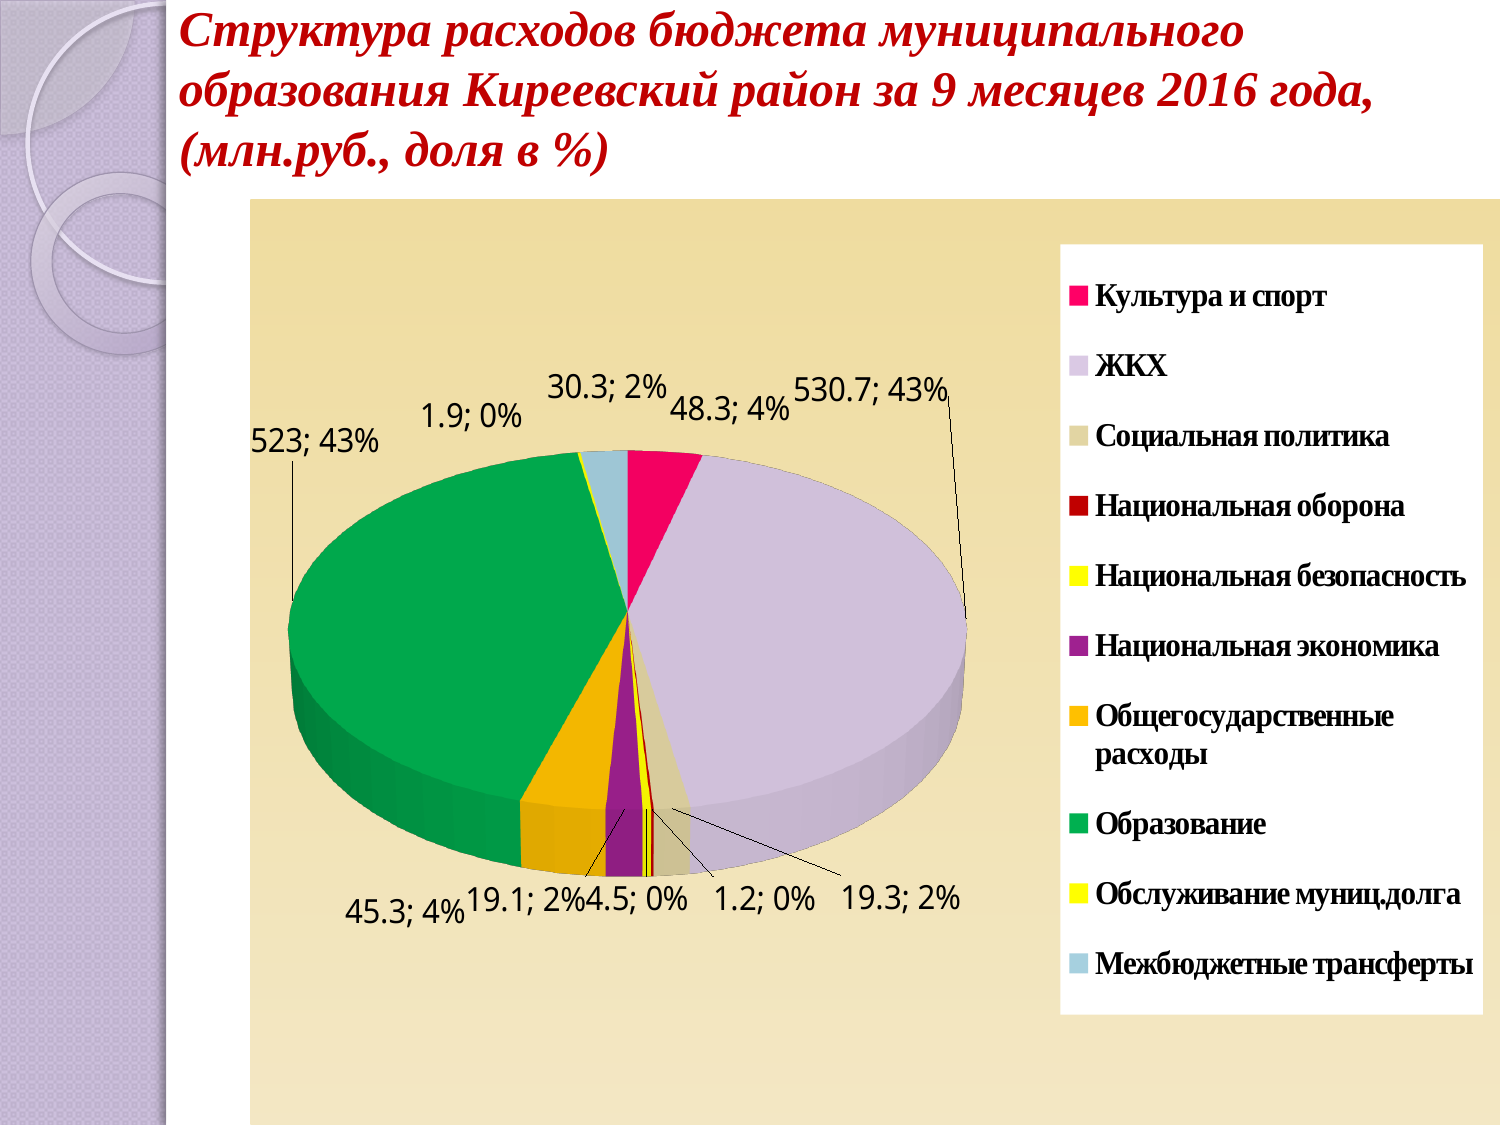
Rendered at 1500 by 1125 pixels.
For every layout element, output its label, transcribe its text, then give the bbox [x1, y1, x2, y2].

title Структура расходов бюджета муниципального образования Киреевский район за 9 месяцев 2016 года, (млн.руб., доля в %) [164, 23, 1447, 150]
chart [163, 198, 1500, 1125]
